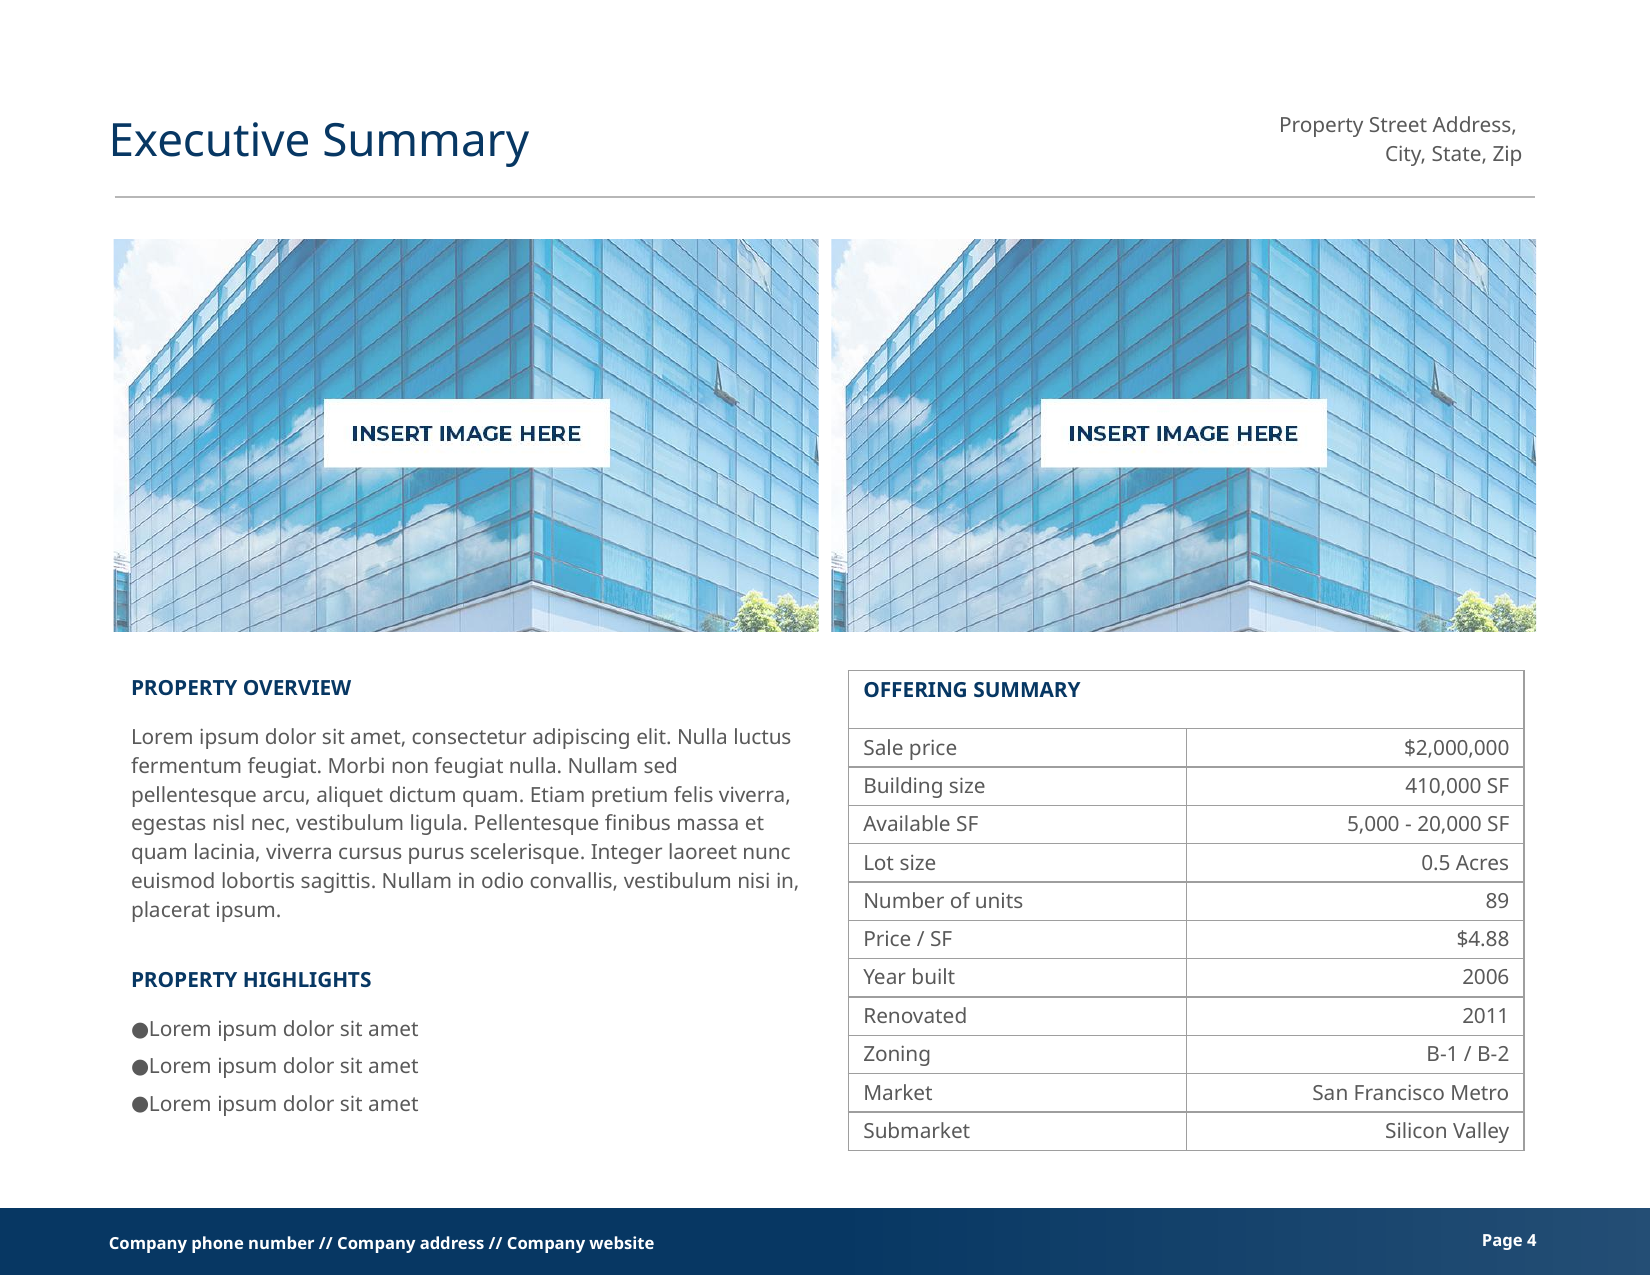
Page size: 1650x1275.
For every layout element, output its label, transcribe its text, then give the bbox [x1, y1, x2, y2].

table_cell 410,000 SF [1187, 768, 1523, 805]
table_cell Zoning [849, 1036, 1186, 1073]
table_cell Silicon Valley [1187, 1113, 1523, 1150]
subtitle PROPERTY OVERVIEW Lorem ipsum dolor sit amet, consectetur adipiscing elit. Nulla luctus fermentum feugiat. Morbi non feugiat nulla. Nullam sed pellentesque arcu, aliquet dictum quam. Etiam pretium felis viverra, egestas nisl nec, vestibulum ligula. Pellentesque finibus massa et quam lacinia, viverra cursus purus scelerisque. Integer laoreet nunc euismod lobortis sagittis. Nullam in odio convallis, vestibulum nisi in, placerat ipsum. PROPERTY HIGHLIGHTS Lorem ipsum dolor sit amet Lorem ipsum dolor sit amet Lorem ipsum dolor sit amet [112, 652, 825, 1156]
table_cell $2,000,000 [1187, 729, 1523, 766]
picture [831, 239, 1537, 632]
table_cell 0.5 Acres [1187, 844, 1523, 881]
subtitle Executive Summary [90, 83, 1598, 178]
table_cell Year built [849, 959, 1186, 996]
table_cell Number of units [849, 883, 1186, 920]
slide_number Page ‹#› [1143, 1208, 1556, 1275]
table_header OFFERING SUMMARY [849, 671, 1523, 728]
table_cell 2011 [1187, 998, 1523, 1035]
table_cell Submarket [849, 1113, 1186, 1150]
table_cell 89 [1187, 883, 1523, 920]
table_cell 5,000 - 20,000 SF [1187, 806, 1523, 843]
table_cell San Francisco Metro [1187, 1074, 1523, 1111]
picture [113, 239, 819, 632]
table_cell Building size [849, 768, 1186, 805]
table_cell Renovated [849, 998, 1186, 1035]
table_cell B-1 / B-2 [1187, 1036, 1523, 1073]
table_cell Price / SF [849, 921, 1186, 958]
table_cell $4.88 [1187, 921, 1523, 958]
table_cell Market [849, 1074, 1186, 1111]
table_cell Lot size [849, 844, 1186, 881]
table_cell Available SF [849, 806, 1186, 843]
table_cell 2006 [1187, 959, 1523, 996]
table_cell Sale price [849, 729, 1186, 766]
